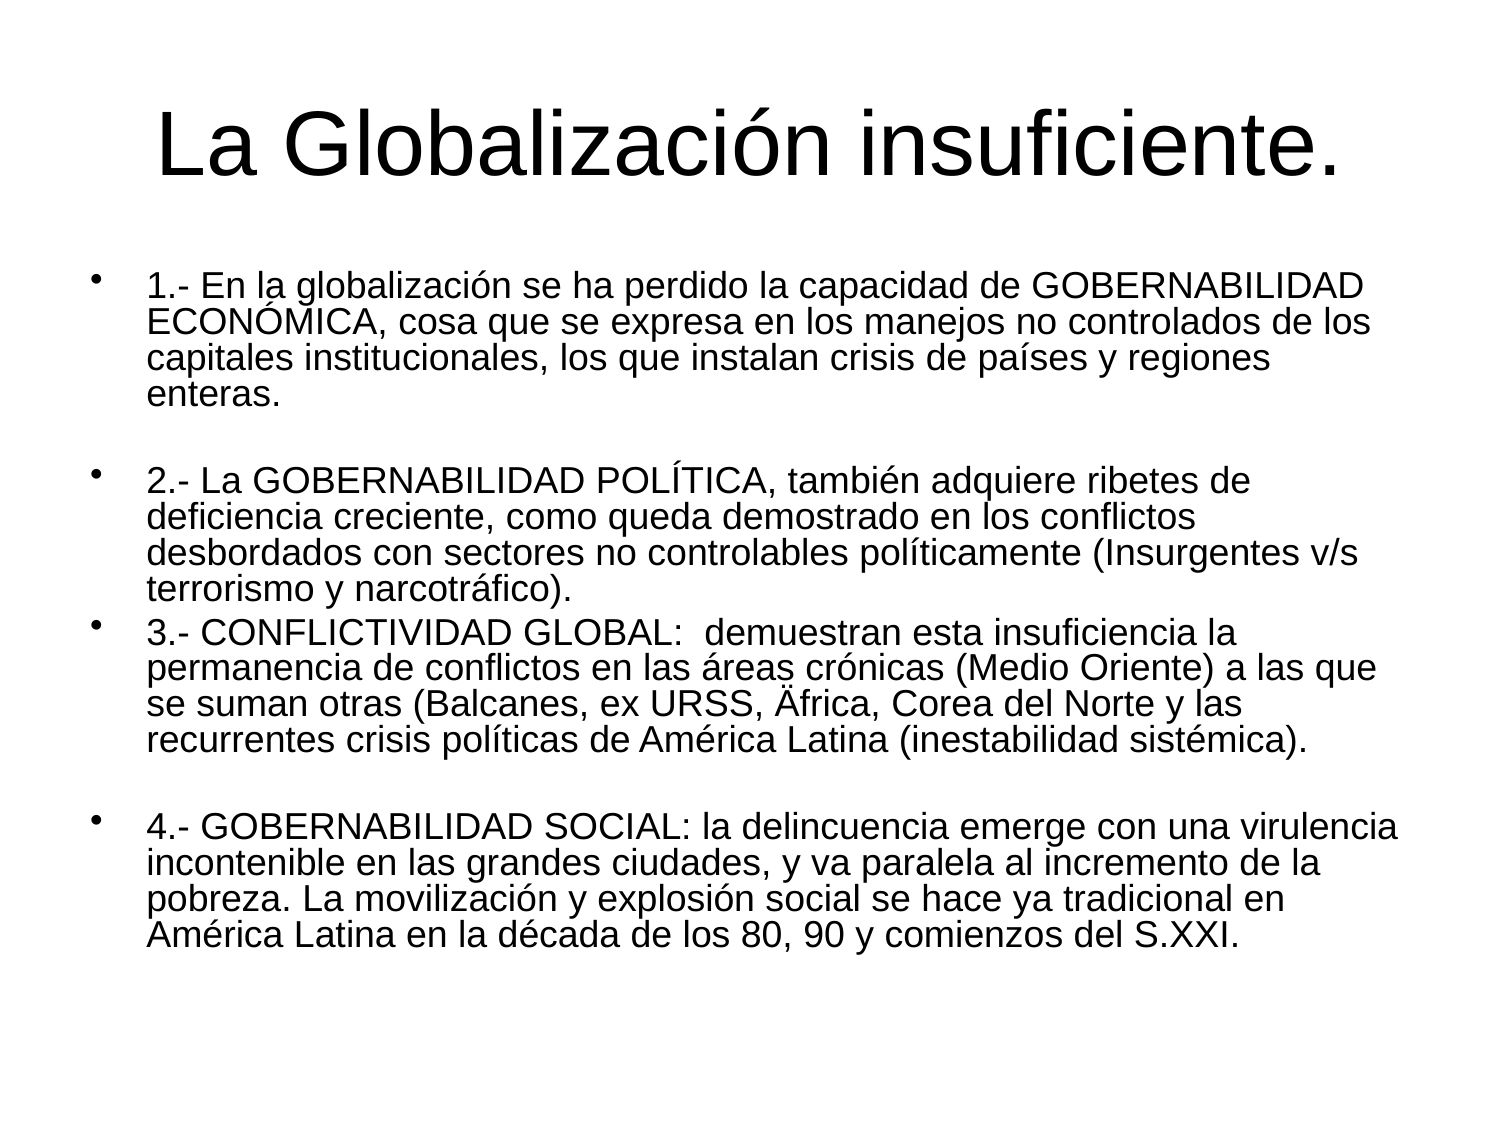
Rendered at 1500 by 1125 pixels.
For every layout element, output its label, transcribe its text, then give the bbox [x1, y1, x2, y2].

title La Globalización insuficiente. [74, 44, 1426, 233]
list 1.- En la globalización se ha perdido la capacidad de GOBERNABILIDAD ECONÓMICA, cosa que se expresa en los manejos no controlados de los capitales institucionales, los que instalan crisis de países y regiones enteras. 2.- La GOBERNABILIDAD POLÍTICA, también adquiere ribetes de deficiencia creciente, como queda demostrado en los conflictos desbordados con sectores no controlables políticamente (Insurgentes v/s terrorismo y narcotráfico). 3.- CONFLICTIVIDAD GLOBAL: demuestran esta insuficiencia la permanencia de conflictos en las áreas crónicas (Medio Oriente) a las que se suman otras (Balcanes, ex URSS, Äfrica, Corea del Norte y las recurrentes crisis políticas de América Latina (inestabilidad sistémica). 4.- GOBERNABILIDAD SOCIAL: la delincuencia emerge con una virulencia incontenible en las grandes ciudades, y va paralela al incremento de la pobreza. La movilización y explosión social se hace ya tradicional en América Latina en la década de los 80, 90 y comienzos del S.XXI. [74, 262, 1426, 1006]
